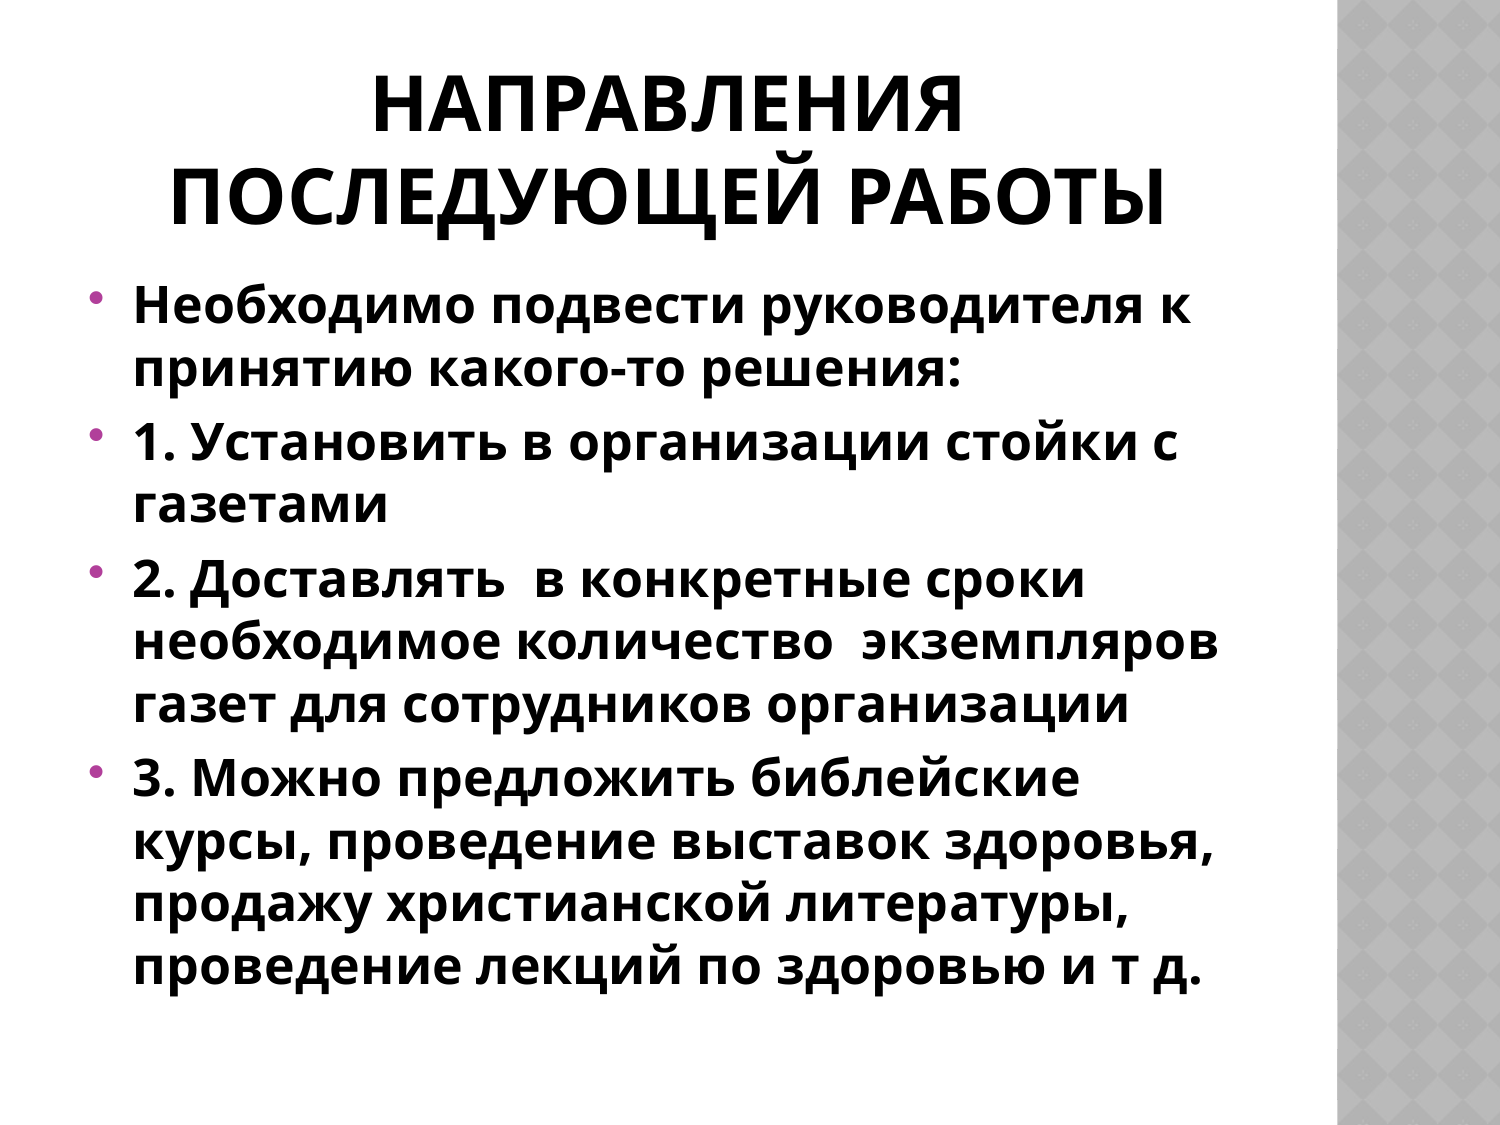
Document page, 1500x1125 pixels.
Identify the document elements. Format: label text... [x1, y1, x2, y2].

title НАПРАВЛЕНИЯ ПОСЛЕДУЮЩЕЙ РАБОТЫ [75, 52, 1263, 240]
list Необходимо подвести руководителя к принятию какого-то решения: 1. Установить в организации стойки с газетами 2. Доставлять в конкретные сроки необходимое количество экземпляров газет для сотрудников организации 3. Можно предложить библейские курсы, проведение выставок здоровья, продажу христианской литературы, проведение лекций по здоровью и т д. [75, 264, 1263, 1059]
